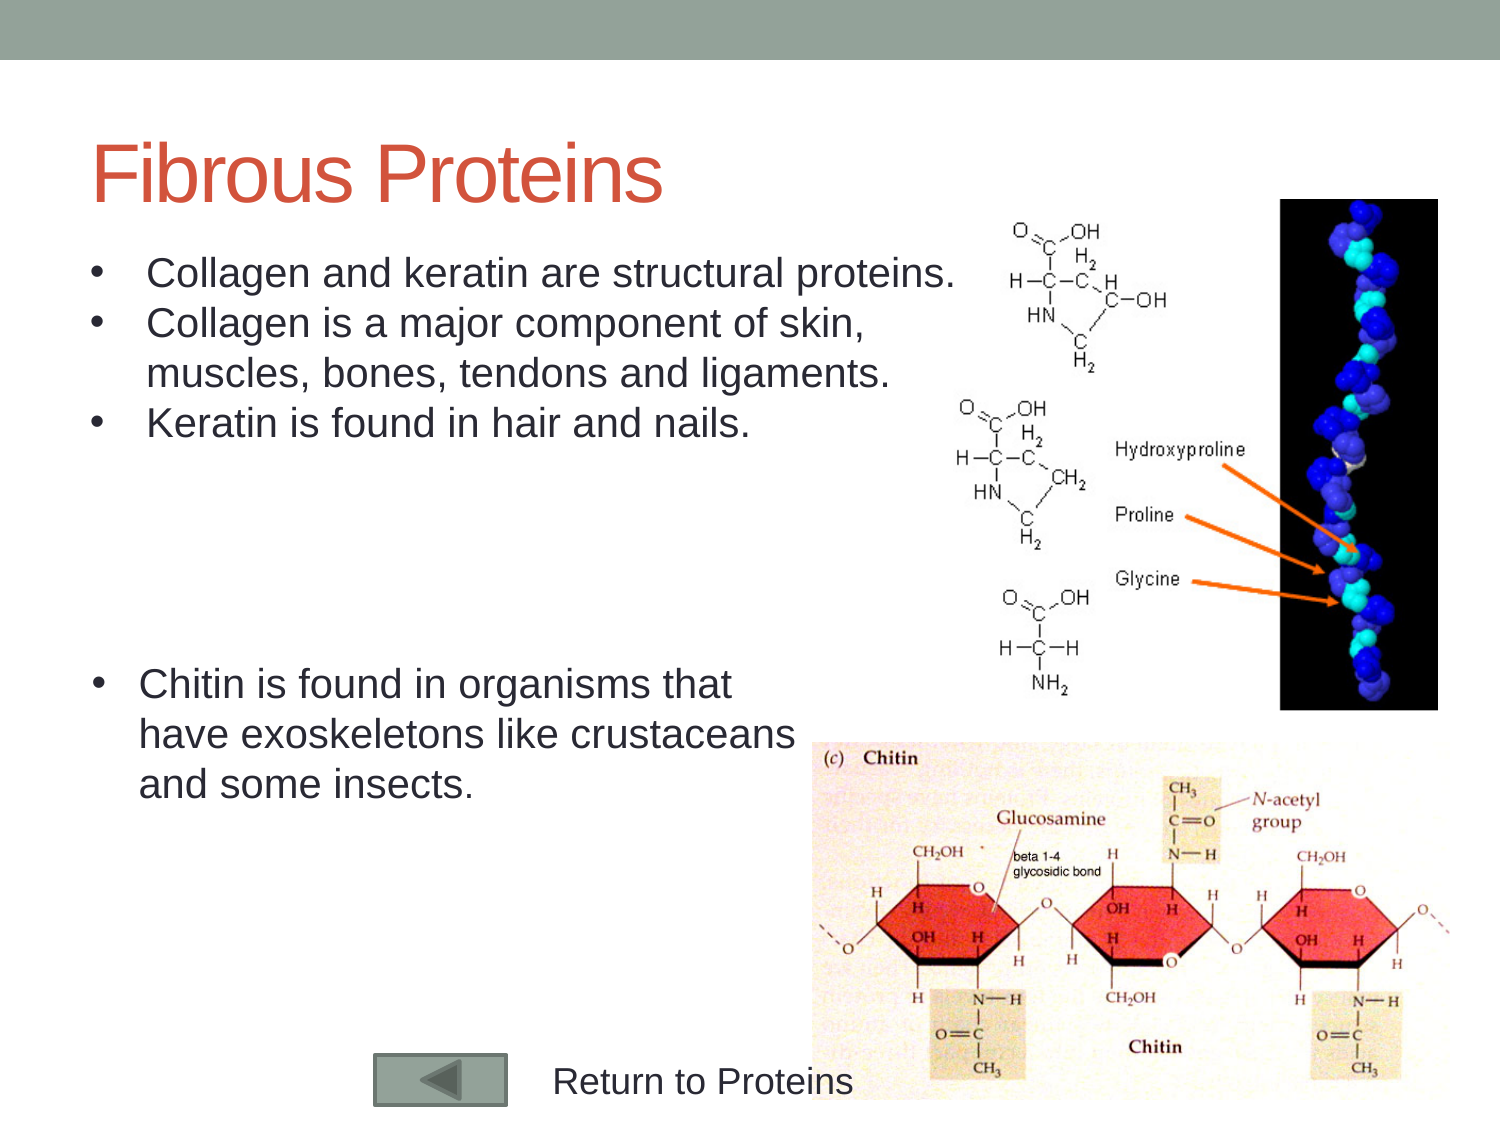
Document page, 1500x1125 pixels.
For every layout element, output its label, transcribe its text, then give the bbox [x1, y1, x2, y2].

text_box [373, 1053, 508, 1107]
text_box Chitin is found in organisms that have exoskeletons like crustaceans and some insects. [76, 649, 813, 815]
text_box Return to Proteins [537, 1049, 888, 1110]
text_box Collagen and keratin are structural proteins. Collagen is a major component of skin, muscles, bones, tendons and ligaments. Keratin is found in hair and nails. [74, 238, 950, 454]
picture [812, 742, 1451, 1101]
title Fibrous Proteins [75, 87, 1425, 238]
picture [953, 199, 1438, 713]
